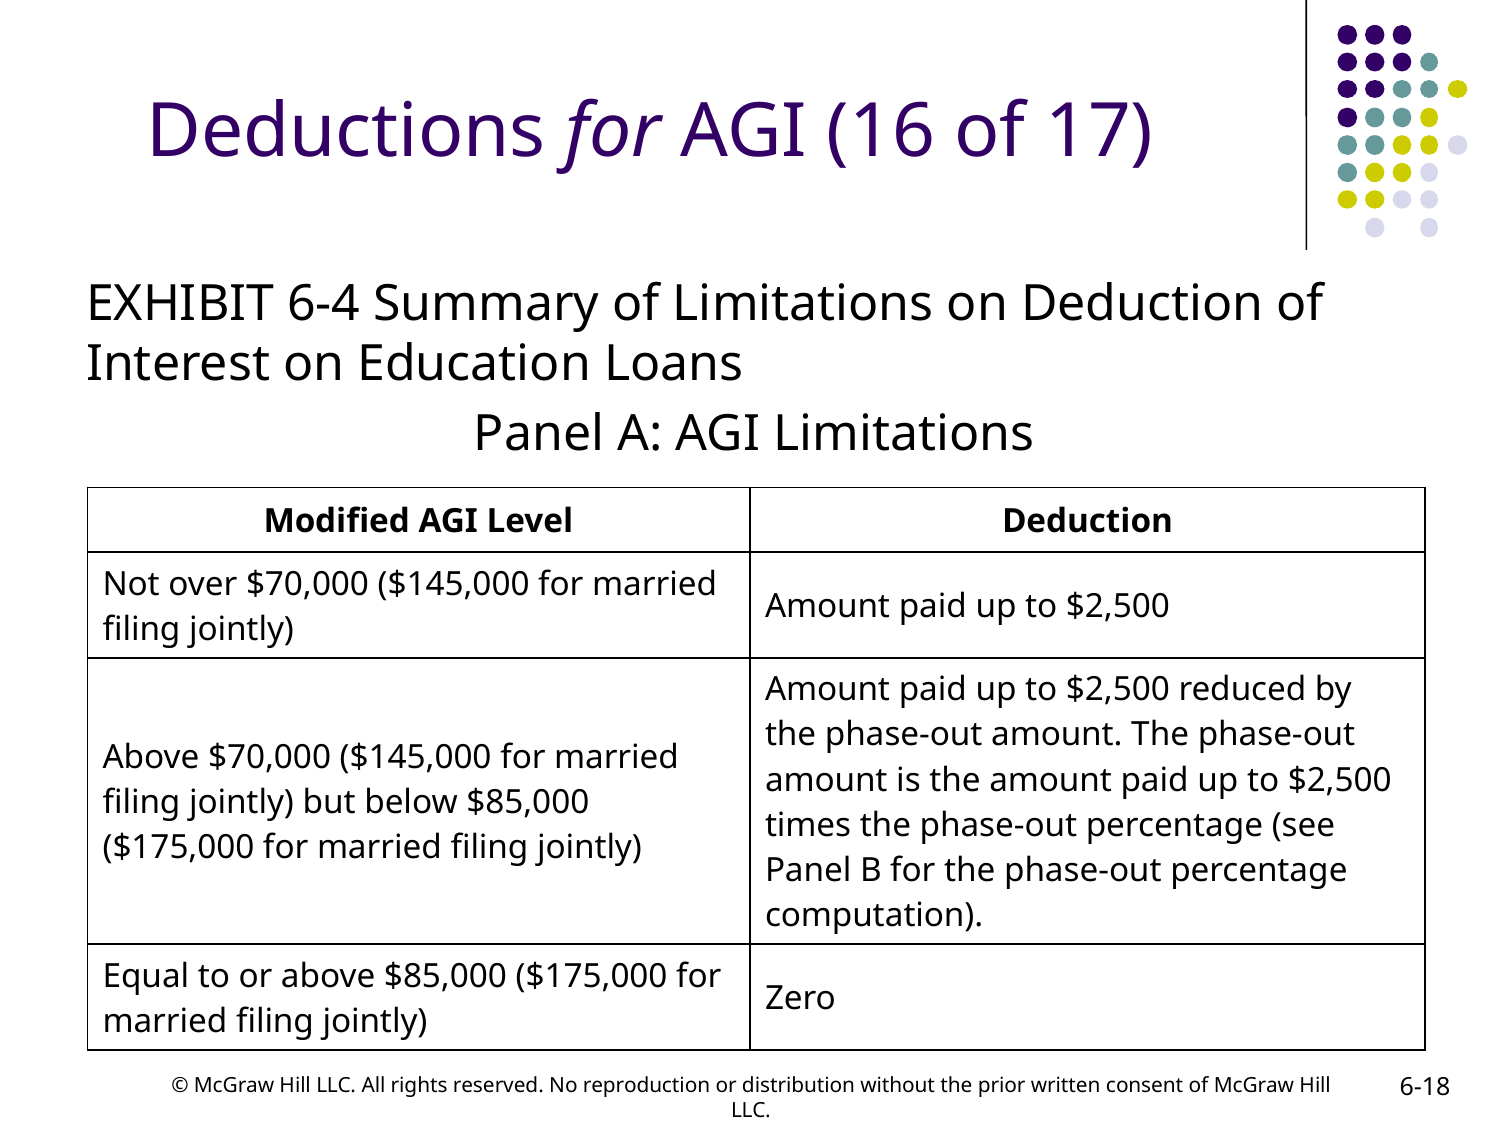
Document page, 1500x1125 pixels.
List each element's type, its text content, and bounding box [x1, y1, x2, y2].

table_cell Not over $70,000 ($145,000 for married filing jointly) [88, 553, 749, 657]
table_cell Zero [751, 945, 1424, 1049]
table_cell Amount paid up to $2,500 reduced by the phase-out amount. The phase-out amount is the amount paid up to $2,500 times the phase-out percentage (see Panel B for the phase-out percentage computation). [751, 659, 1424, 943]
table_cell Above $70,000 ($145,000 for married filing jointly) but below $85,000 ($175,000 for married filing jointly) [88, 659, 749, 943]
table_cell Amount paid up to $2,500 [751, 553, 1424, 657]
table_cell Equal to or above $85,000 ($175,000 for married filing jointly) [88, 945, 749, 1049]
table_header Modified AGI Level [88, 488, 749, 551]
title Deductions for AGI (16 of 17) [25, 24, 1275, 228]
list EXHIBIT 6-4 Summary of Limitations on Deduction of Interest on Education Loans Panel A: AGI Limitations [70, 263, 1438, 475]
table_header Deduction [751, 488, 1424, 551]
